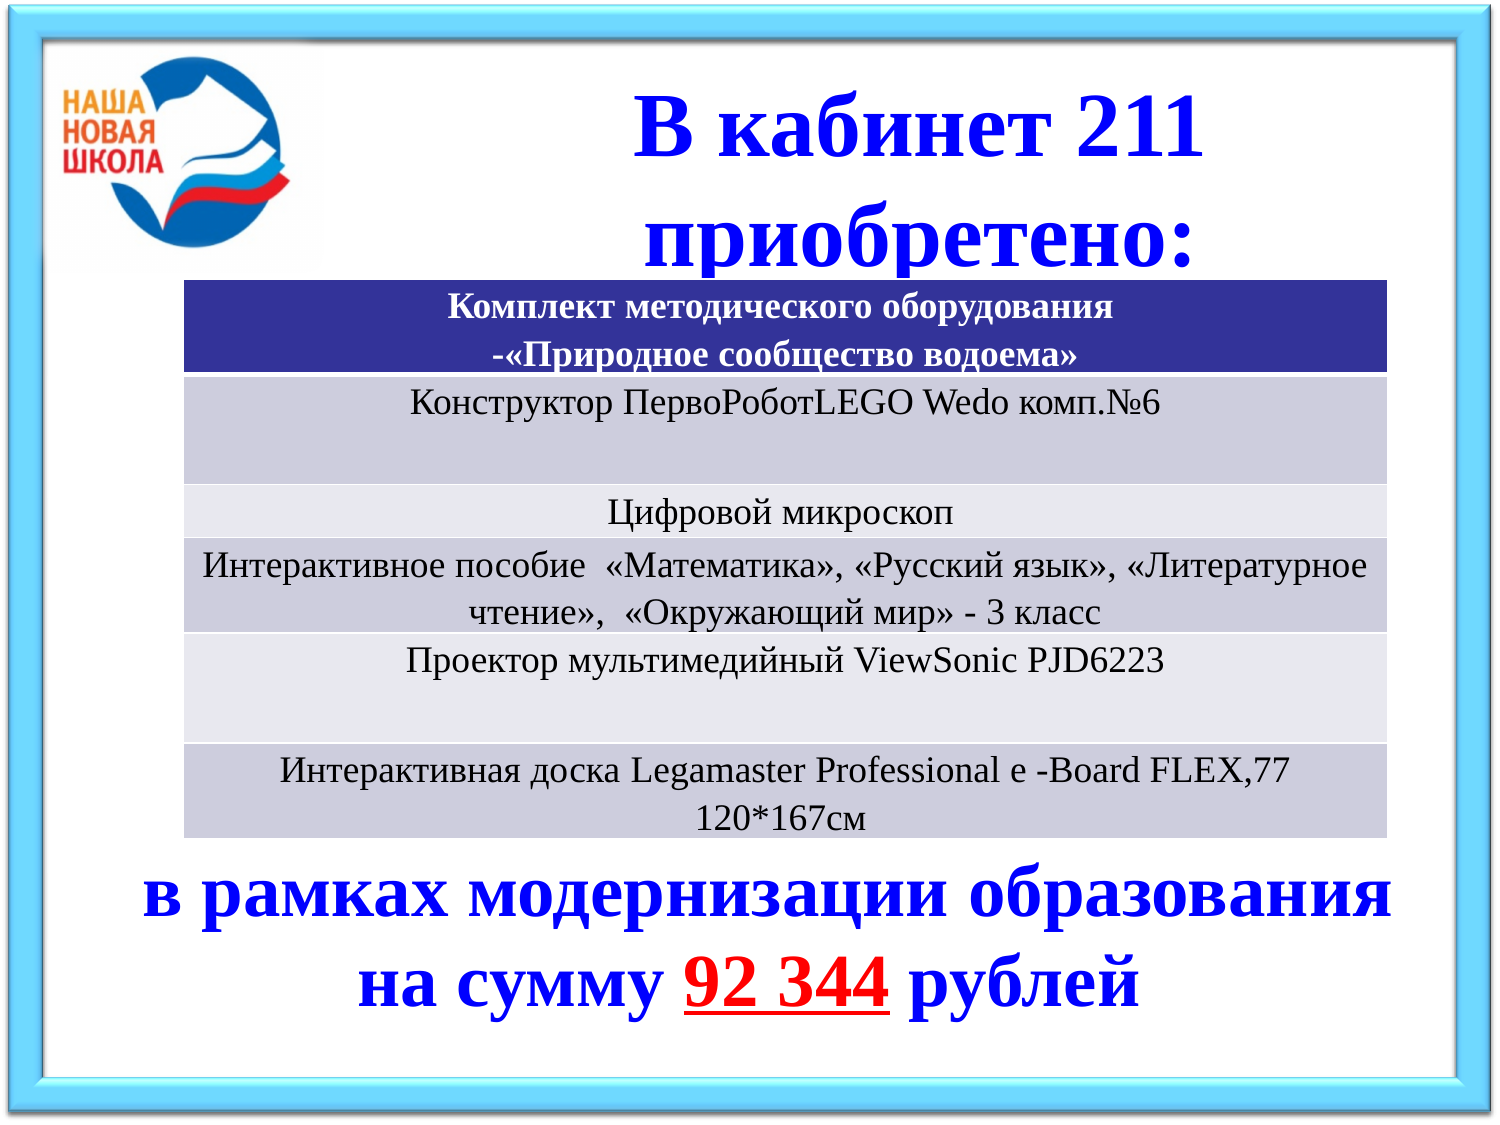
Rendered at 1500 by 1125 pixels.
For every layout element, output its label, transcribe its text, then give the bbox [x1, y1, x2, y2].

picture [29, 30, 326, 275]
table_cell Цифровой микроскоп [184, 485, 1387, 537]
table_cell Интерактивное пособие «Математика», «Русский язык», «Литературное чтение», «Окружающий мир» - 3 класс [184, 538, 1387, 632]
table_header Комплект методического оборудования -«Природное сообщество водоема» [184, 280, 1387, 372]
table_cell Проектор мультимедийный ViewSonic PJD6223 [184, 634, 1387, 742]
subtitle в рамках модернизации образования на сумму 92 344 рублей [100, 833, 1436, 1052]
table_cell Интерактивная доска Legamaster Professional e -Board FLEX,77 120*167см [184, 744, 1387, 838]
table_cell Конструктор ПервоРоботLEGO Wedo комп.№6 [184, 377, 1387, 484]
title В кабинет 211 приобретено: [407, 42, 1435, 197]
